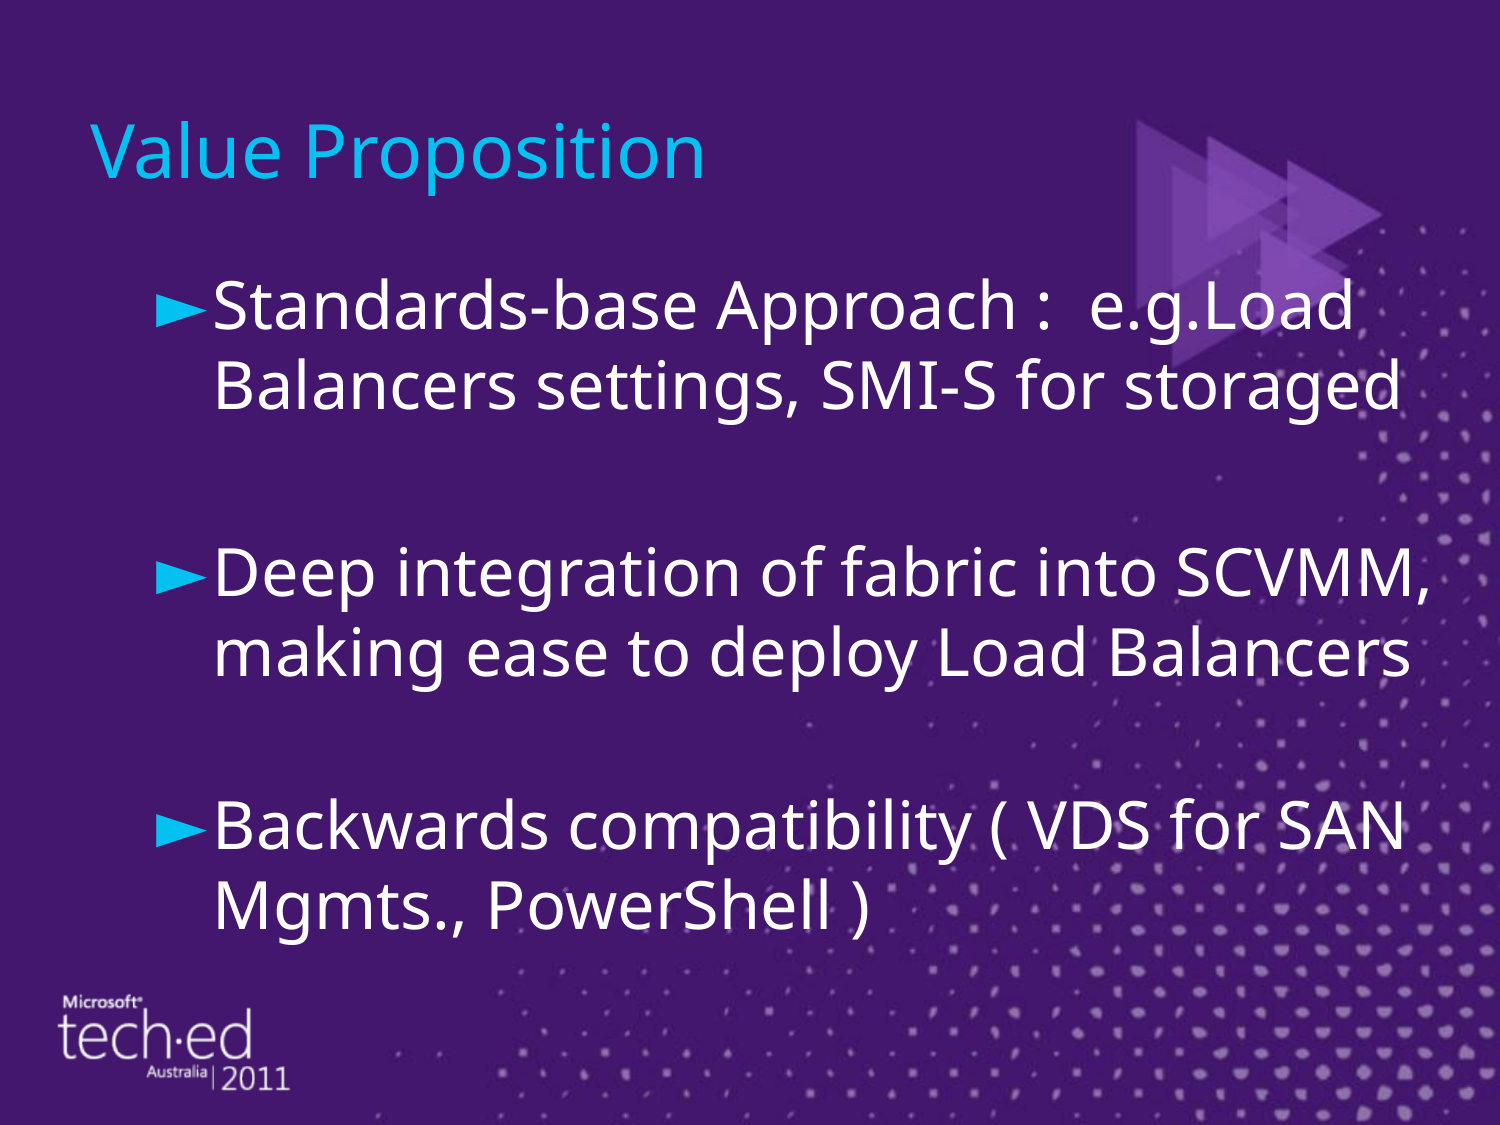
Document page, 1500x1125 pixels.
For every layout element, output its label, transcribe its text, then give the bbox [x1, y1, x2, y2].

picture [0, 0, 1500, 1125]
list Standards-base Approach : e.g.Load Balancers settings, SMI-S for storaged Deep integration of fabric into SCVMM, making ease to deploy Load Balancers Backwards compatibility ( VDS for SAN Mgmts., PowerShell ) [141, 255, 1500, 941]
title Value Proposition [75, 54, 1425, 243]
